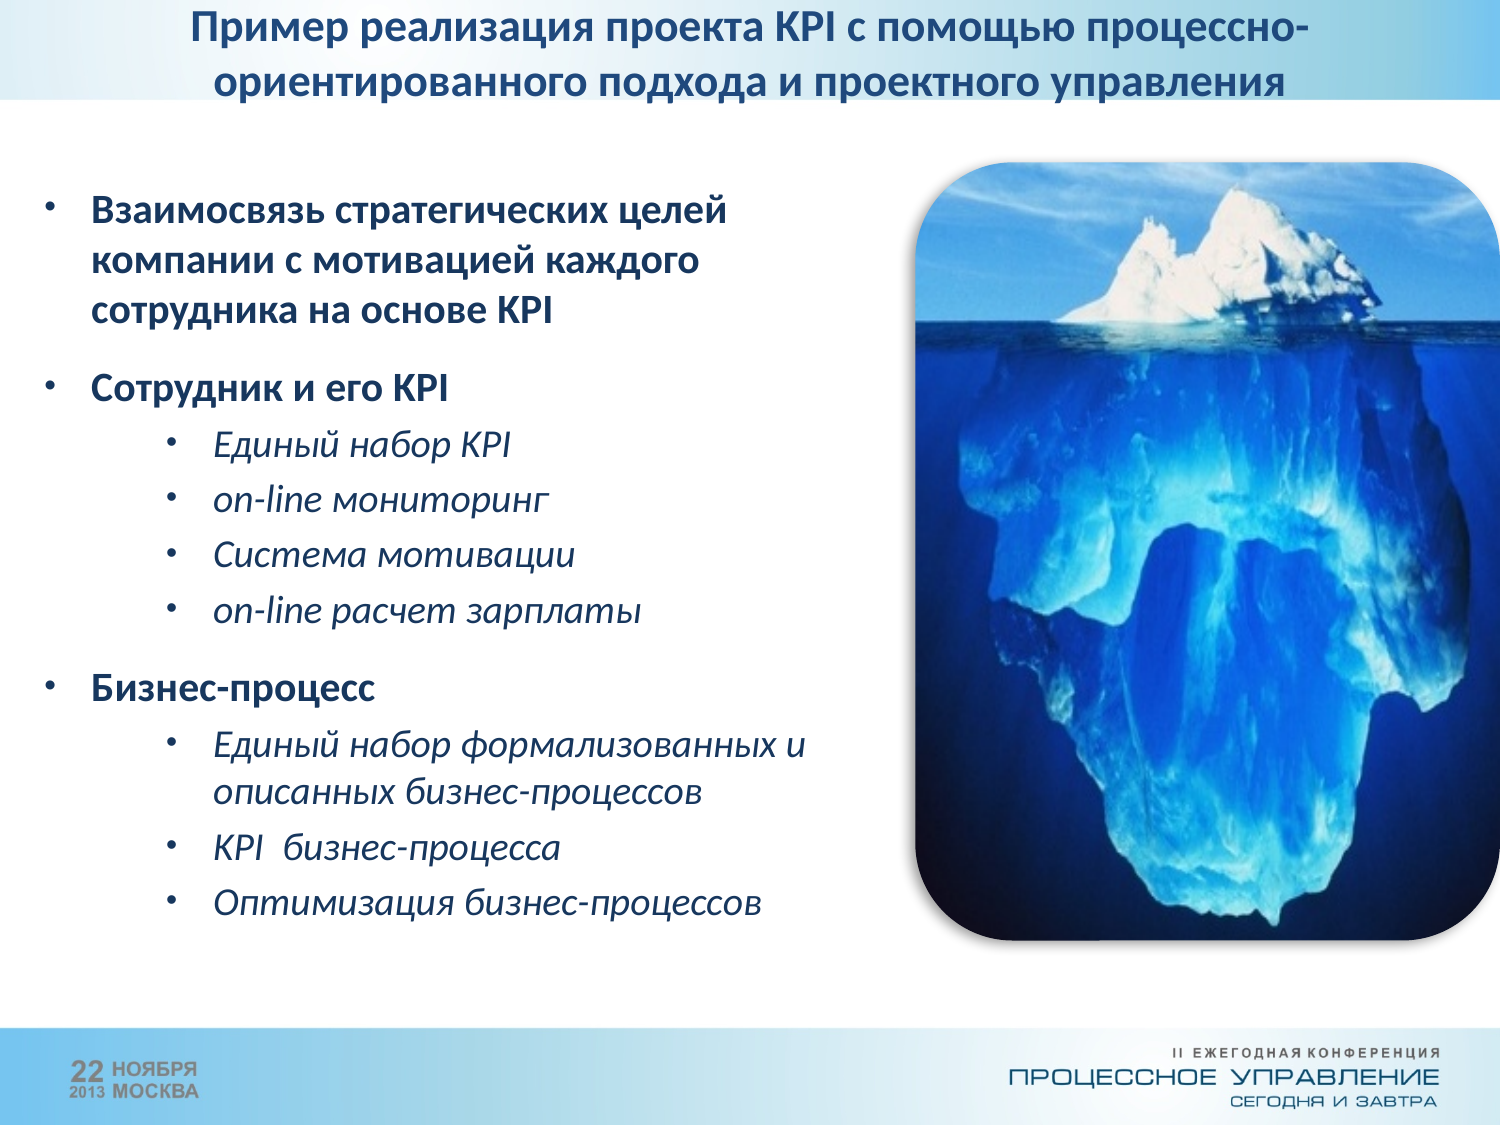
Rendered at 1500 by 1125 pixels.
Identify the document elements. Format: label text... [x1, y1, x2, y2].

text_box Взаимосвязь стратегических целей компании с мотивацией каждого сотрудника на основе KPI Сотрудник и его KPI Единый набор KPI on-line мониторинг Система мотивации on-line расчет зарплаты Бизнес-процесс Единый набор формализованных и описанных бизнес-процессов KPI бизнес-процесса Оптимизация бизнес-процессов [29, 173, 892, 1016]
list Пример реализация проекта KPI с помощью процессно-ориентированного подхода и проектного управления [29, 0, 1471, 90]
picture [0, 0, 1500, 1125]
